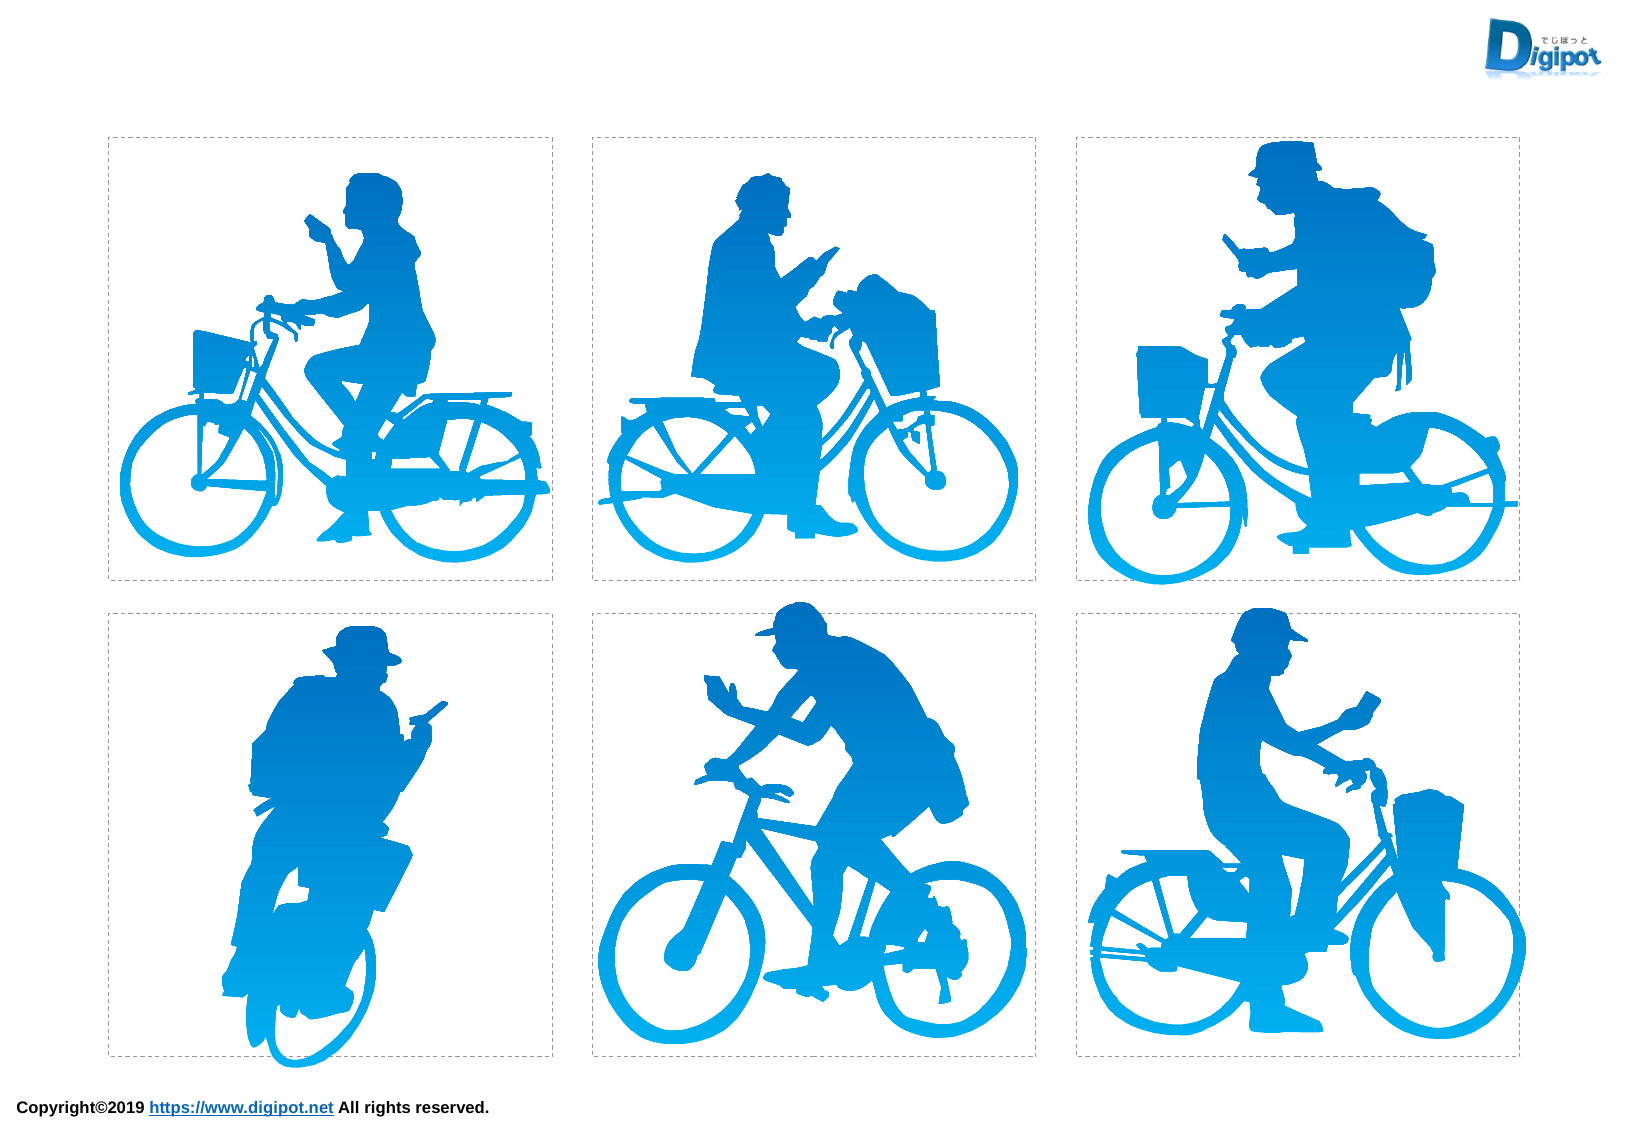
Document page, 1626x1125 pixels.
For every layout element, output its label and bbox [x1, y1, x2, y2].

text_box [1088, 607, 1526, 1040]
text_box [598, 602, 1027, 1045]
text_box [1088, 141, 1519, 585]
text_box [120, 173, 551, 563]
text_box [598, 173, 1019, 563]
text_box [222, 625, 449, 1068]
picture [1485, 18, 1602, 82]
